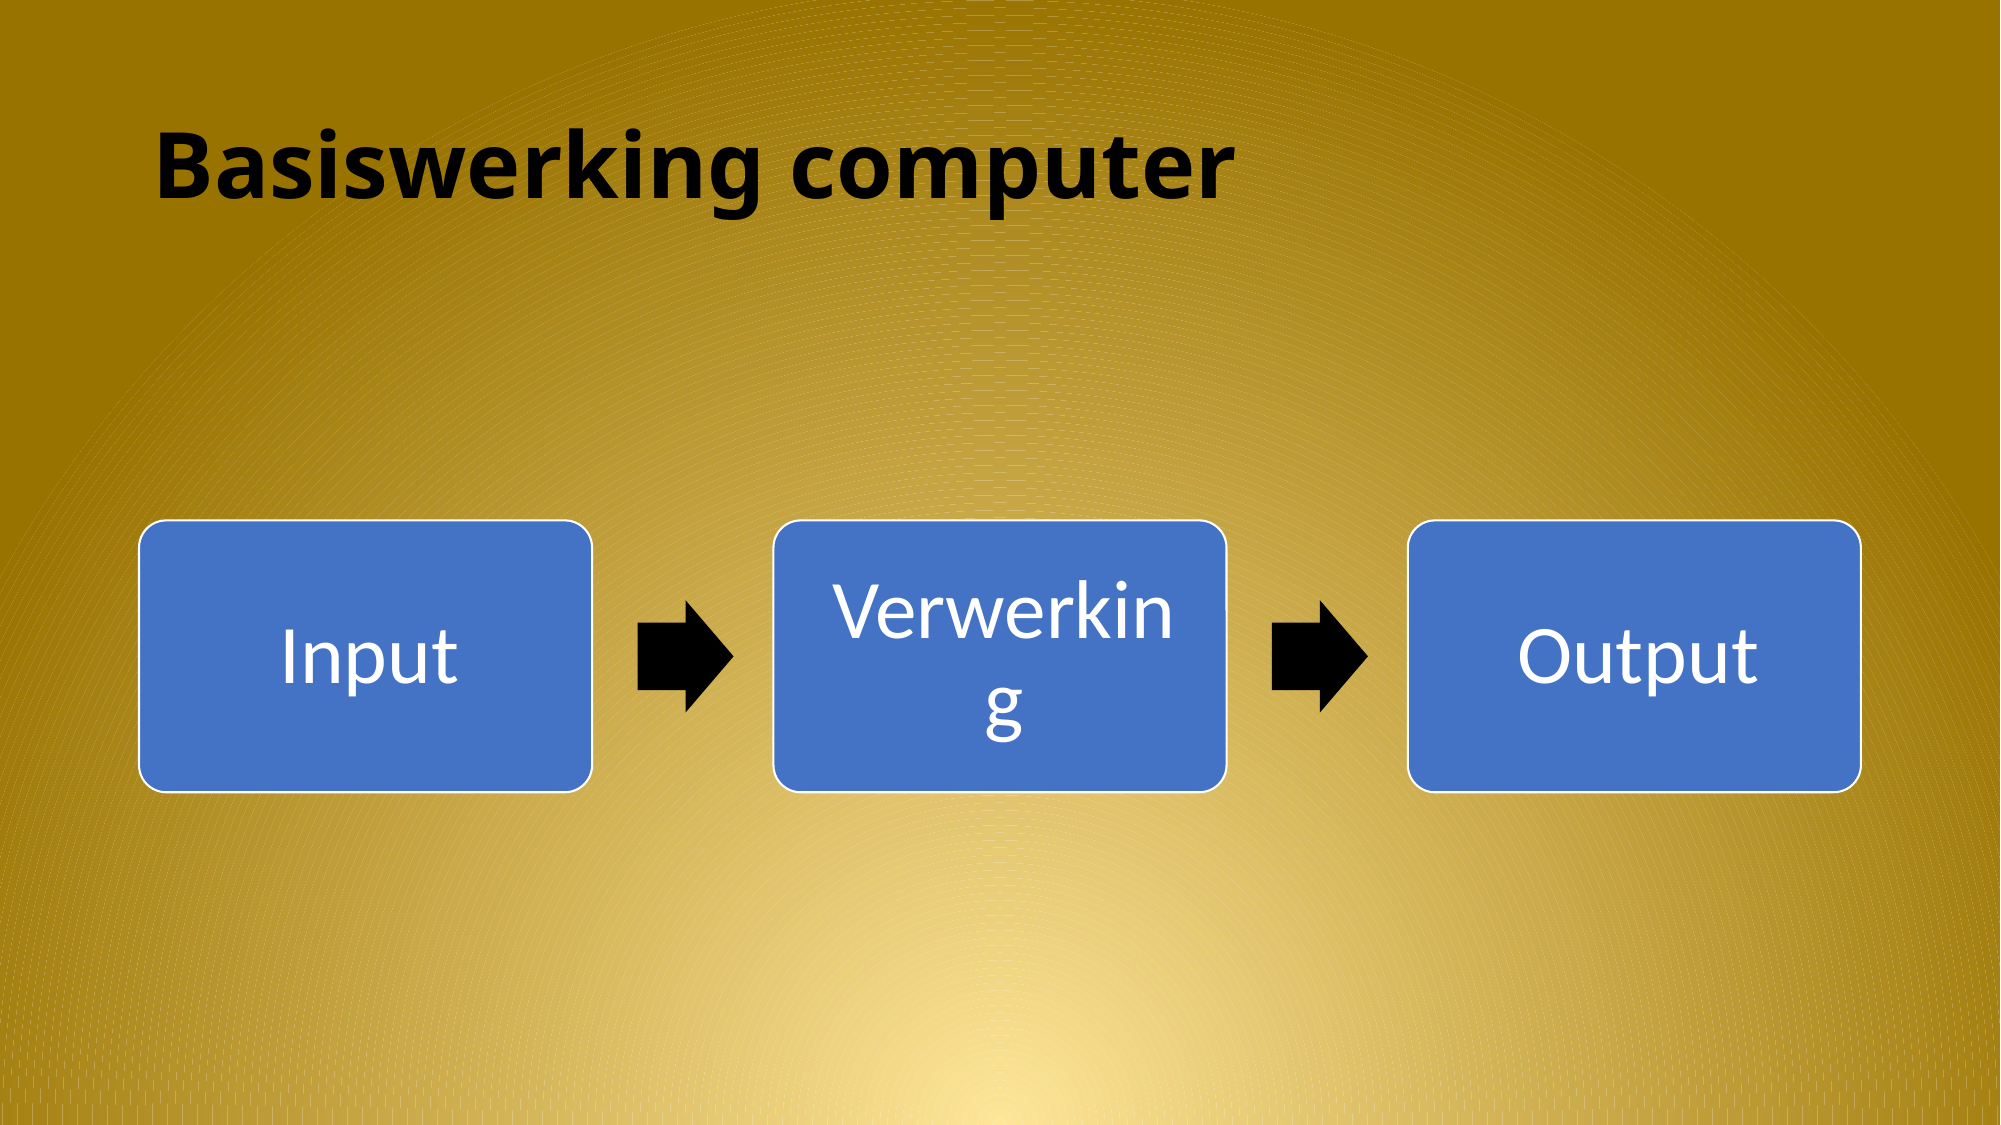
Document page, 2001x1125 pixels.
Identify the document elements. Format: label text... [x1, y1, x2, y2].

title Basiswerking computer [137, 59, 1863, 278]
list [137, 299, 1863, 1014]
